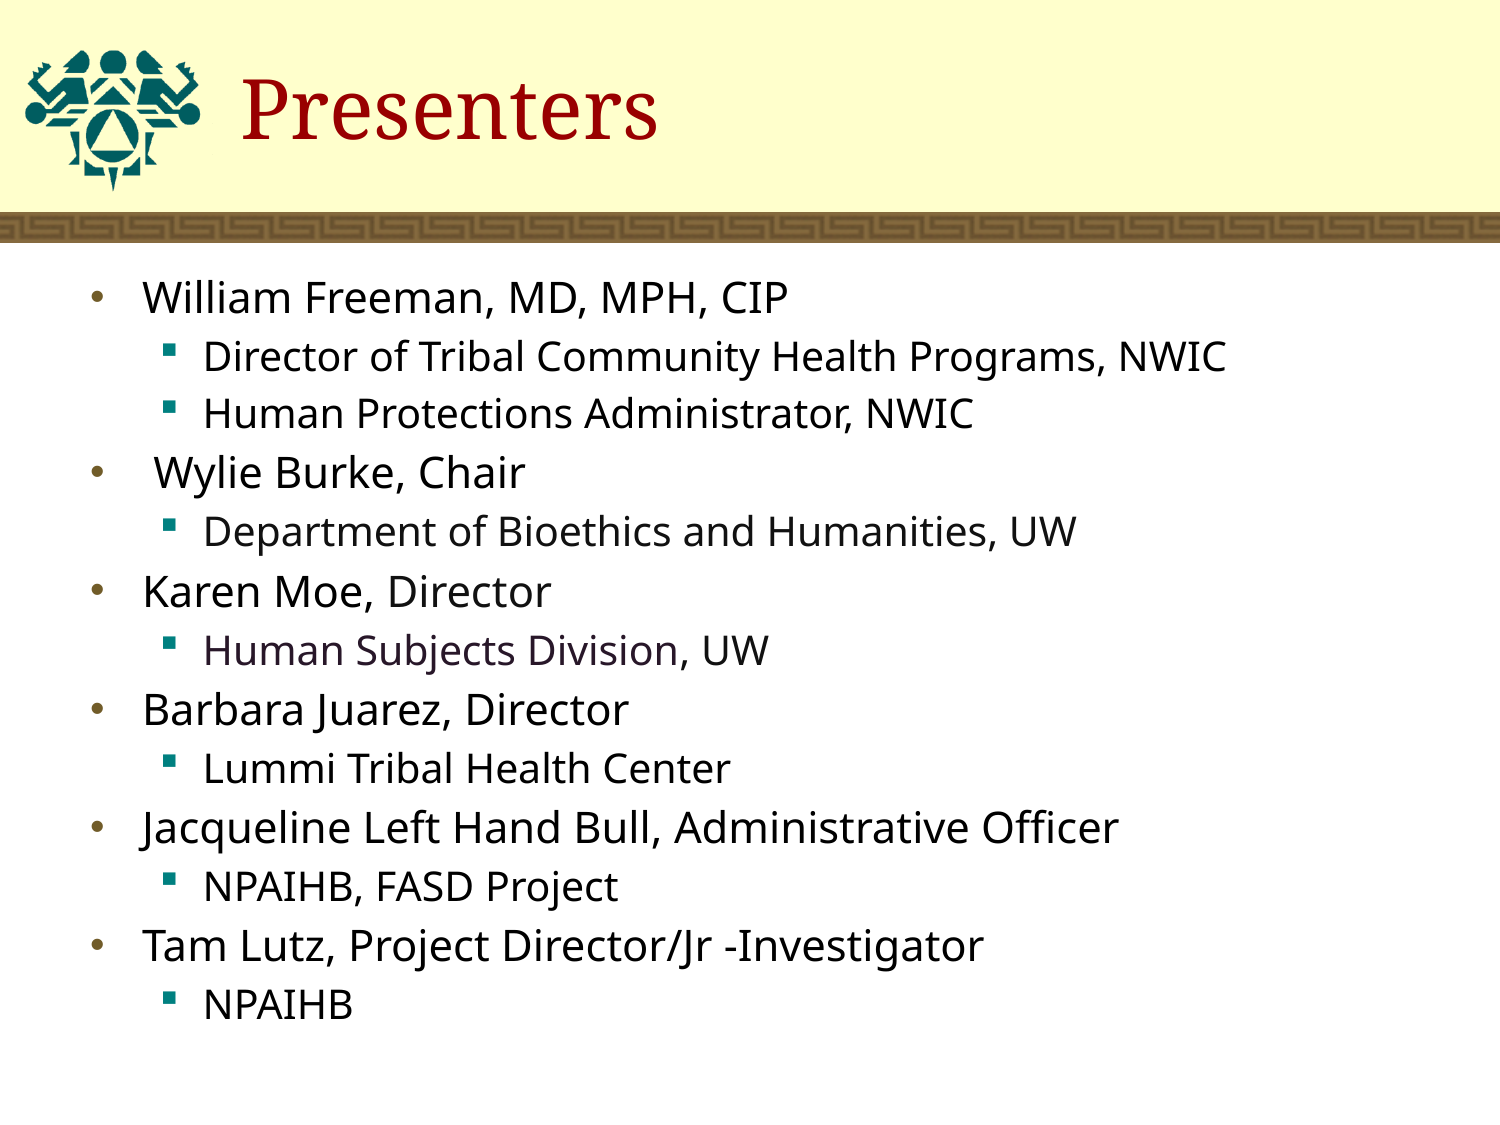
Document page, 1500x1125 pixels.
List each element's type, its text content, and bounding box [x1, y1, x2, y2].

list William Freeman, MD, MPH, CIP Director of Tribal Community Health Programs, NWIC Human Protections Administrator, NWIC Wylie Burke, Chair Department of Bioethics and Humanities, UW Karen Moe, Director Human Subjects Division, UW Barbara Juarez, Director Lummi Tribal Health Center Jacqueline Left Hand Bull, Administrative Officer NPAIHB, FASD Project Tam Lutz, Project Director/Jr -Investigator NPAIHB [74, 262, 1426, 1038]
picture [0, 212, 1500, 243]
title Presenters [224, 12, 1426, 201]
picture [12, 37, 213, 206]
